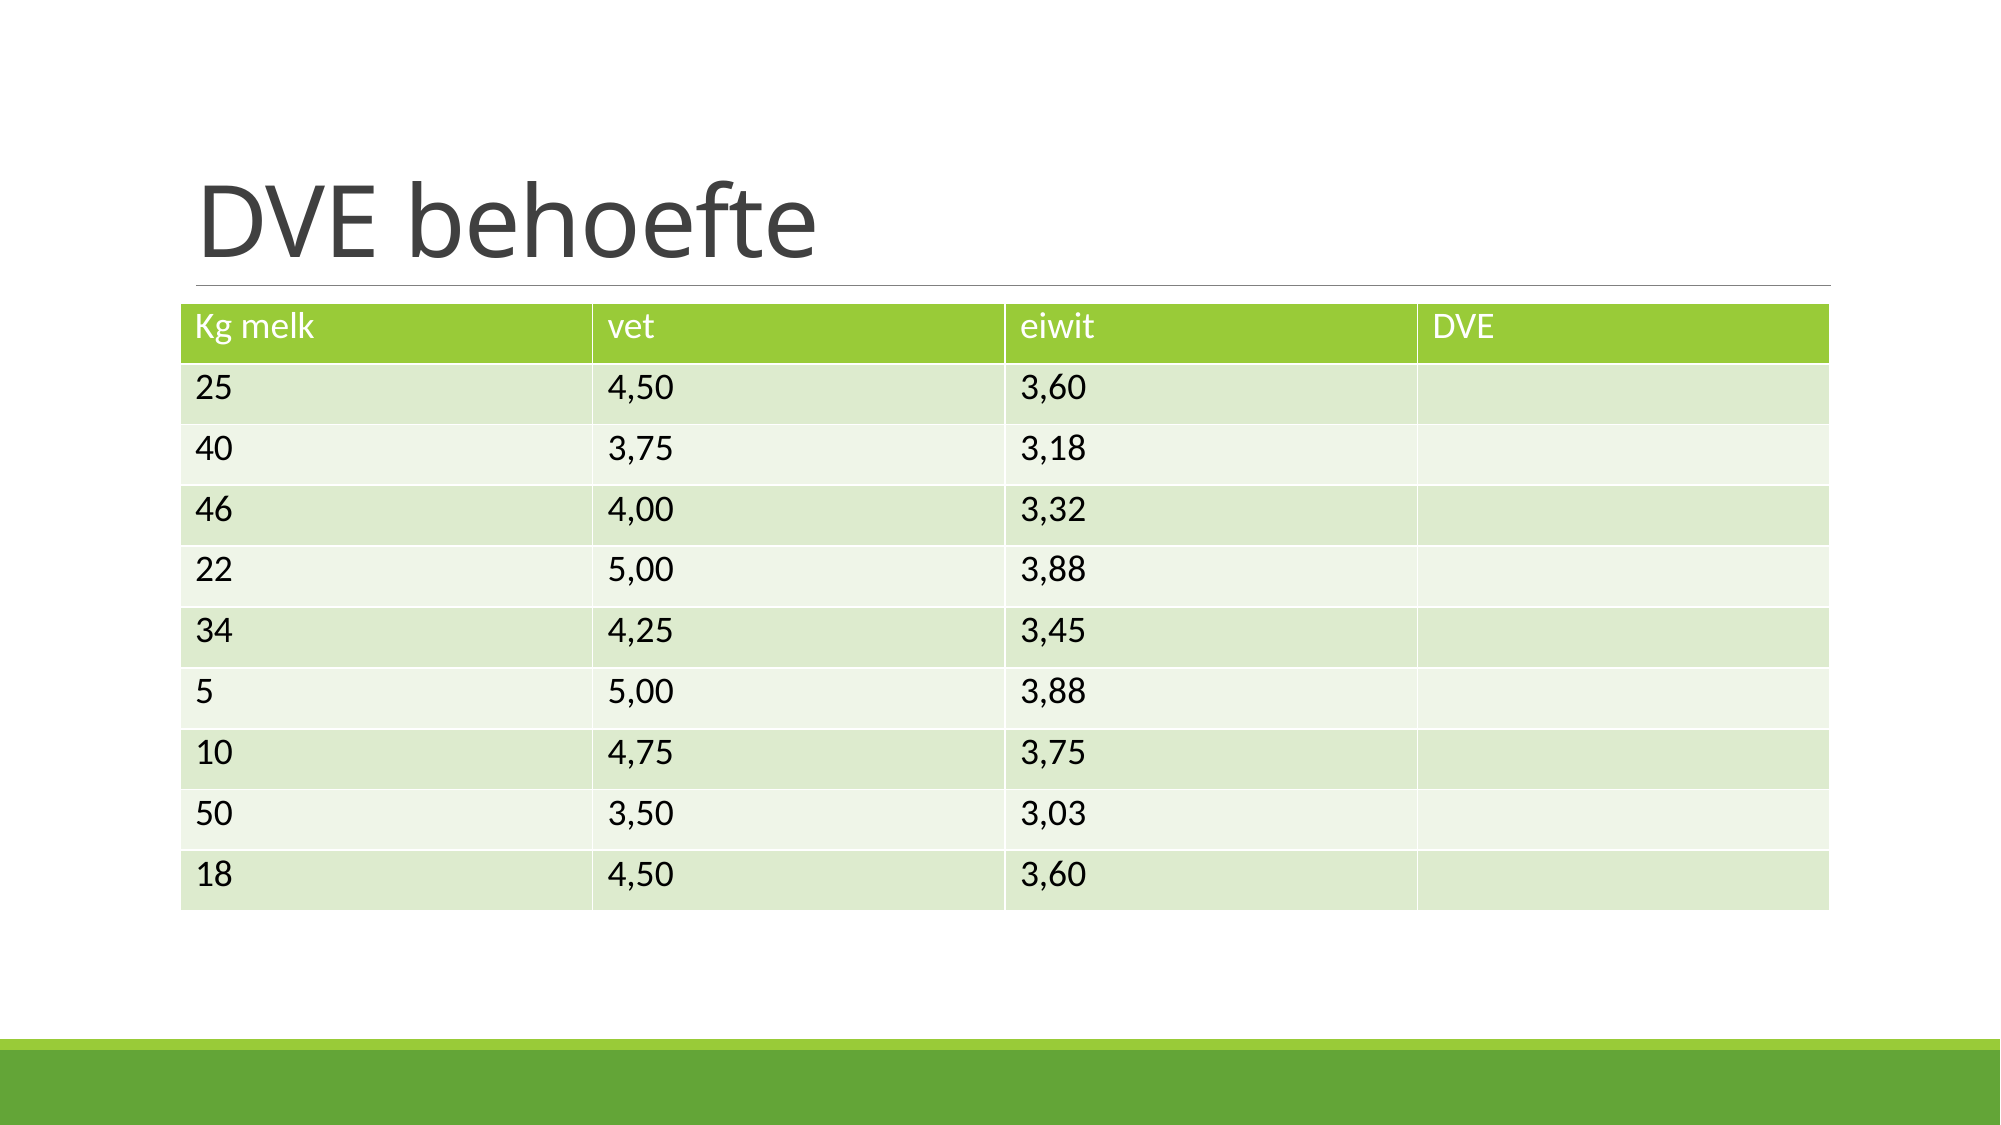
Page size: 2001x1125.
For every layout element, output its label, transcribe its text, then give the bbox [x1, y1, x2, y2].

table_cell 4,50 [593, 365, 1004, 424]
table_cell 18 [181, 851, 592, 910]
table_cell 4,00 [593, 486, 1004, 545]
table_cell [1418, 608, 1829, 667]
table_cell 3,88 [1006, 669, 1417, 728]
table_cell 40 [181, 425, 592, 484]
table_cell 3,45 [1006, 608, 1417, 667]
table_cell [1418, 790, 1829, 849]
table_cell 50 [181, 790, 592, 849]
table_cell 3,75 [593, 425, 1004, 484]
table_cell [1418, 851, 1829, 910]
table_cell [1418, 486, 1829, 545]
table_cell [1418, 365, 1829, 424]
table_cell 5,00 [593, 547, 1004, 606]
table_cell 3,60 [1006, 851, 1417, 910]
table_cell 3,18 [1006, 425, 1417, 484]
table_header DVE [1418, 304, 1829, 363]
table_cell 46 [181, 486, 592, 545]
table_cell [1418, 425, 1829, 484]
table_cell 3,60 [1006, 365, 1417, 424]
table_header Kg melk [181, 304, 592, 363]
table_cell 25 [181, 365, 592, 424]
table_cell 5 [181, 669, 592, 728]
table_cell 5,00 [593, 669, 1004, 728]
table_cell 4,75 [593, 730, 1004, 789]
table_cell 3,32 [1006, 486, 1417, 545]
table_cell 3,03 [1006, 790, 1417, 849]
table_cell 3,88 [1006, 547, 1417, 606]
table_header vet [593, 304, 1004, 363]
title DVE behoefte [180, 47, 1830, 285]
table_cell 10 [181, 730, 592, 789]
table_cell 34 [181, 608, 592, 667]
table_cell [1418, 547, 1829, 606]
table_cell [1418, 730, 1829, 789]
table_cell 3,75 [1006, 730, 1417, 789]
table_cell [1418, 669, 1829, 728]
table_cell 4,25 [593, 608, 1004, 667]
table_header eiwit [1006, 304, 1417, 363]
table_cell 3,50 [593, 790, 1004, 849]
table_cell 22 [181, 547, 592, 606]
table_cell 4,50 [593, 851, 1004, 910]
